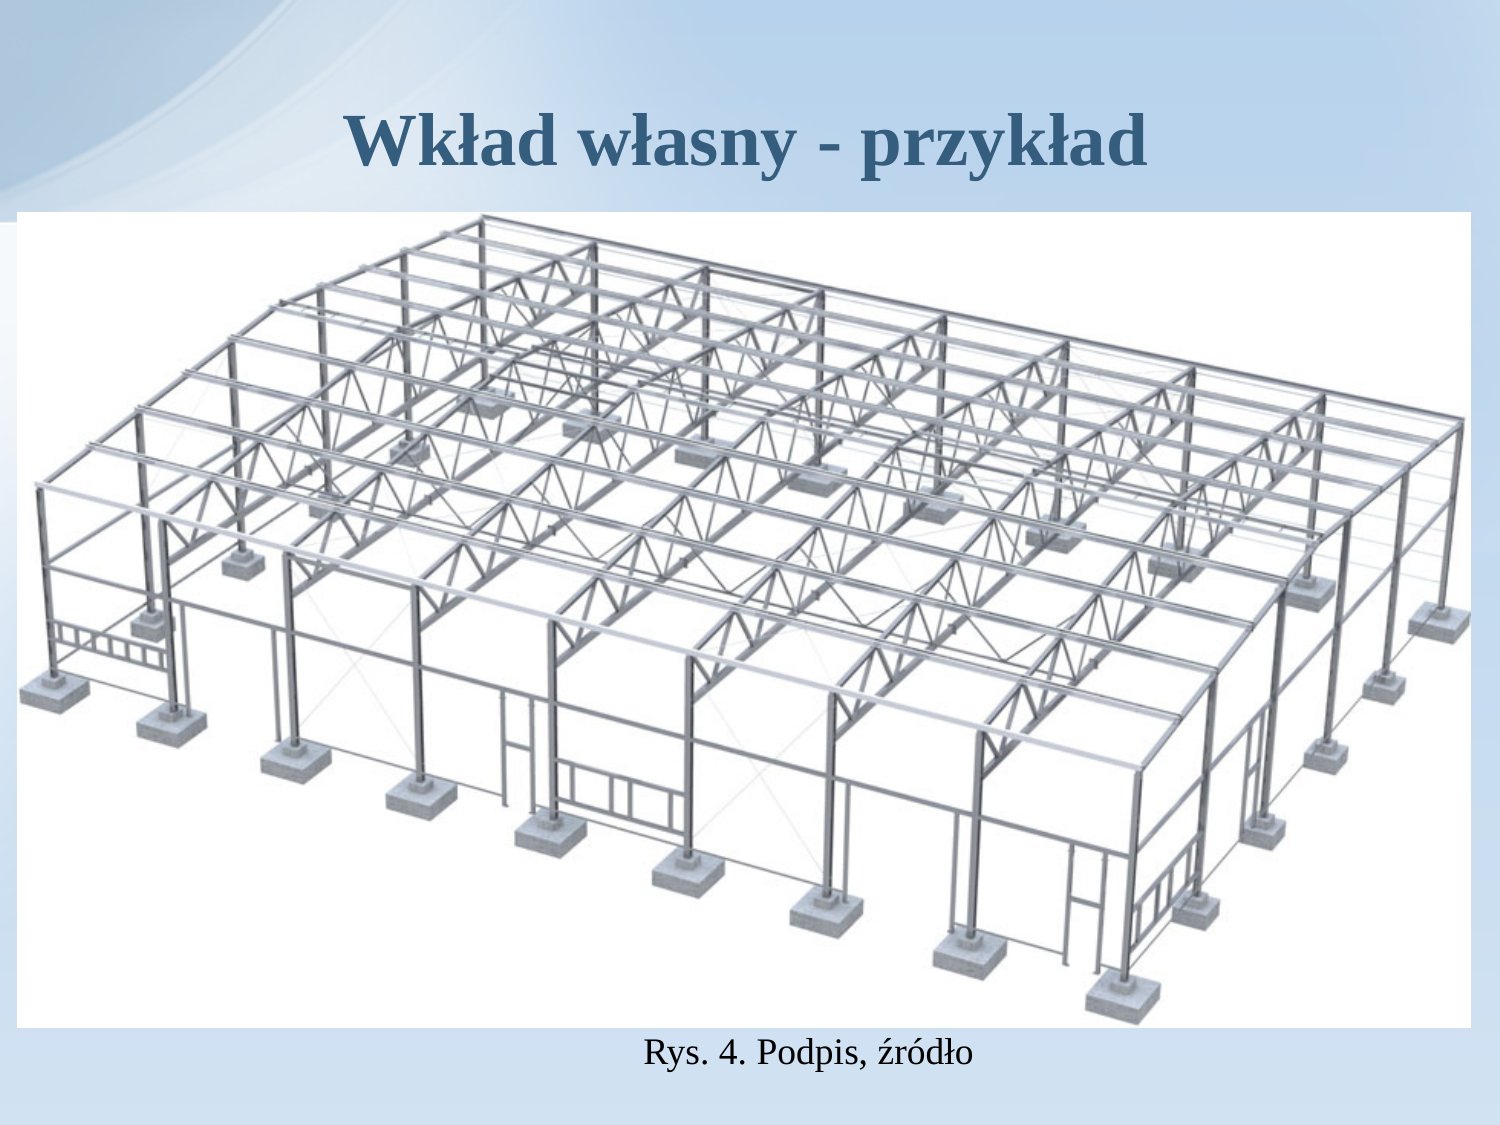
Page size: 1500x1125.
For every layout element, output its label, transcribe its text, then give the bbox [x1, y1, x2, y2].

text_box Rys. 4. Podpis, źródło [210, 1040, 1407, 1080]
text_box Wkład własny - przykład [70, 0, 1421, 188]
picture [0, 0, 1500, 1125]
